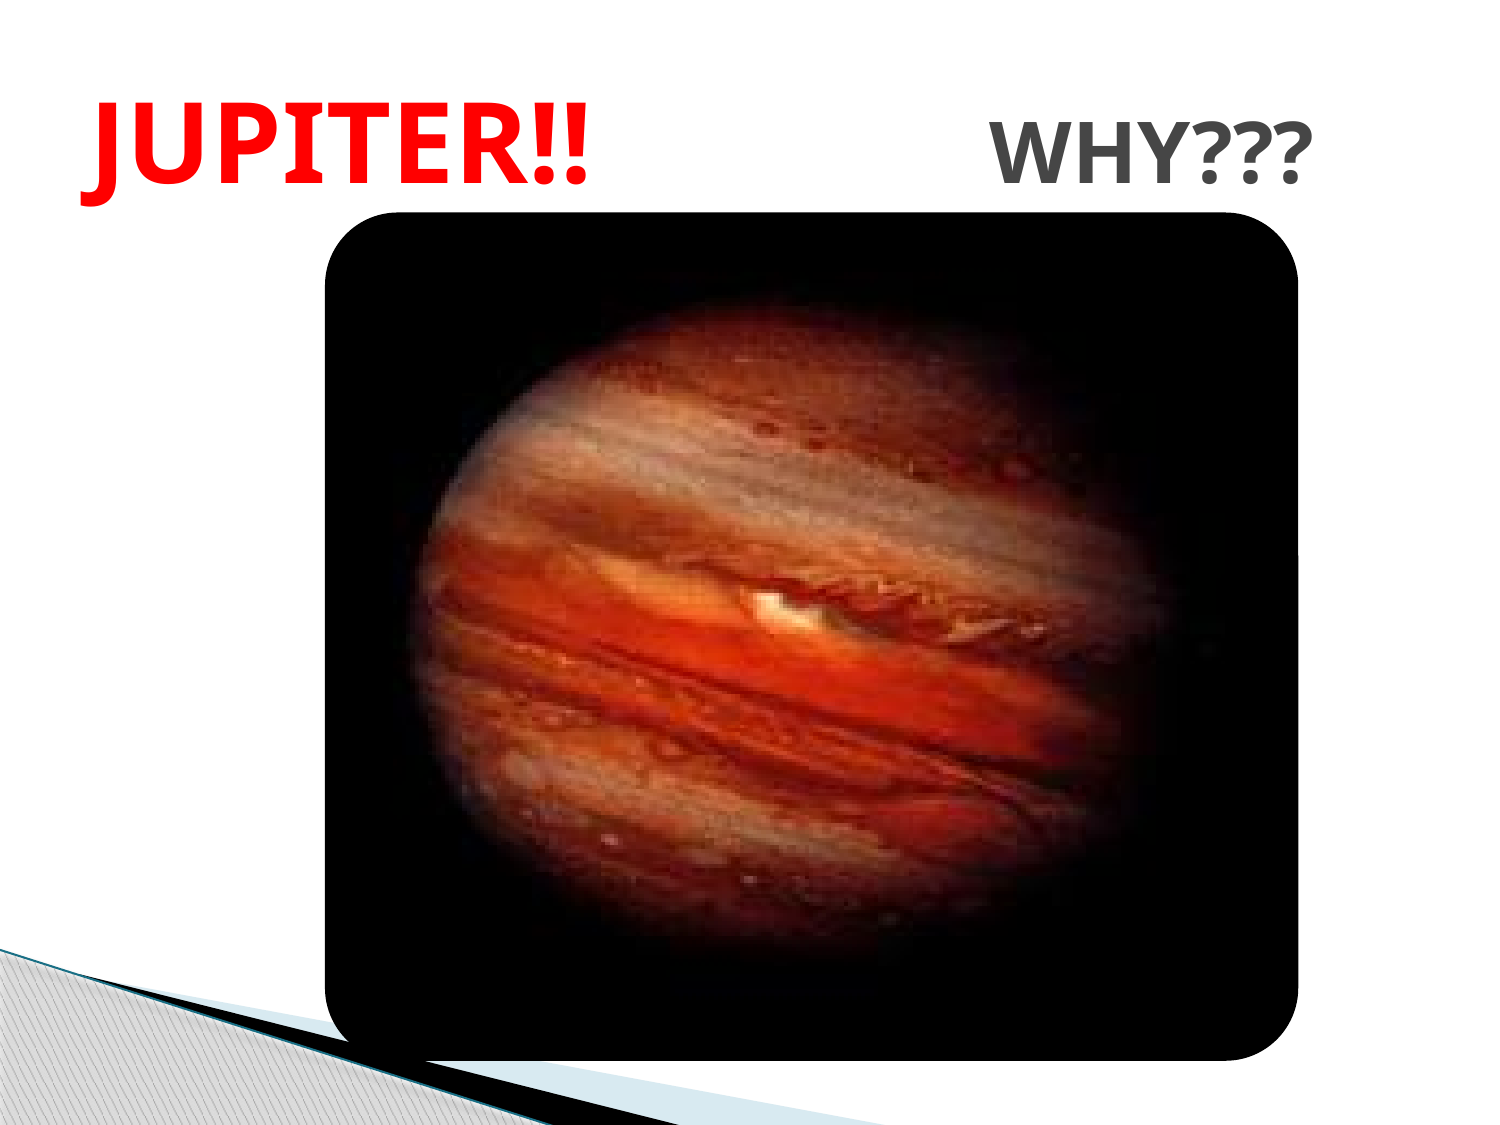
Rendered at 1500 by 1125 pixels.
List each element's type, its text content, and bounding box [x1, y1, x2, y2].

title JUPITER!! WHY??? [75, 45, 1425, 233]
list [324, 212, 1299, 1062]
